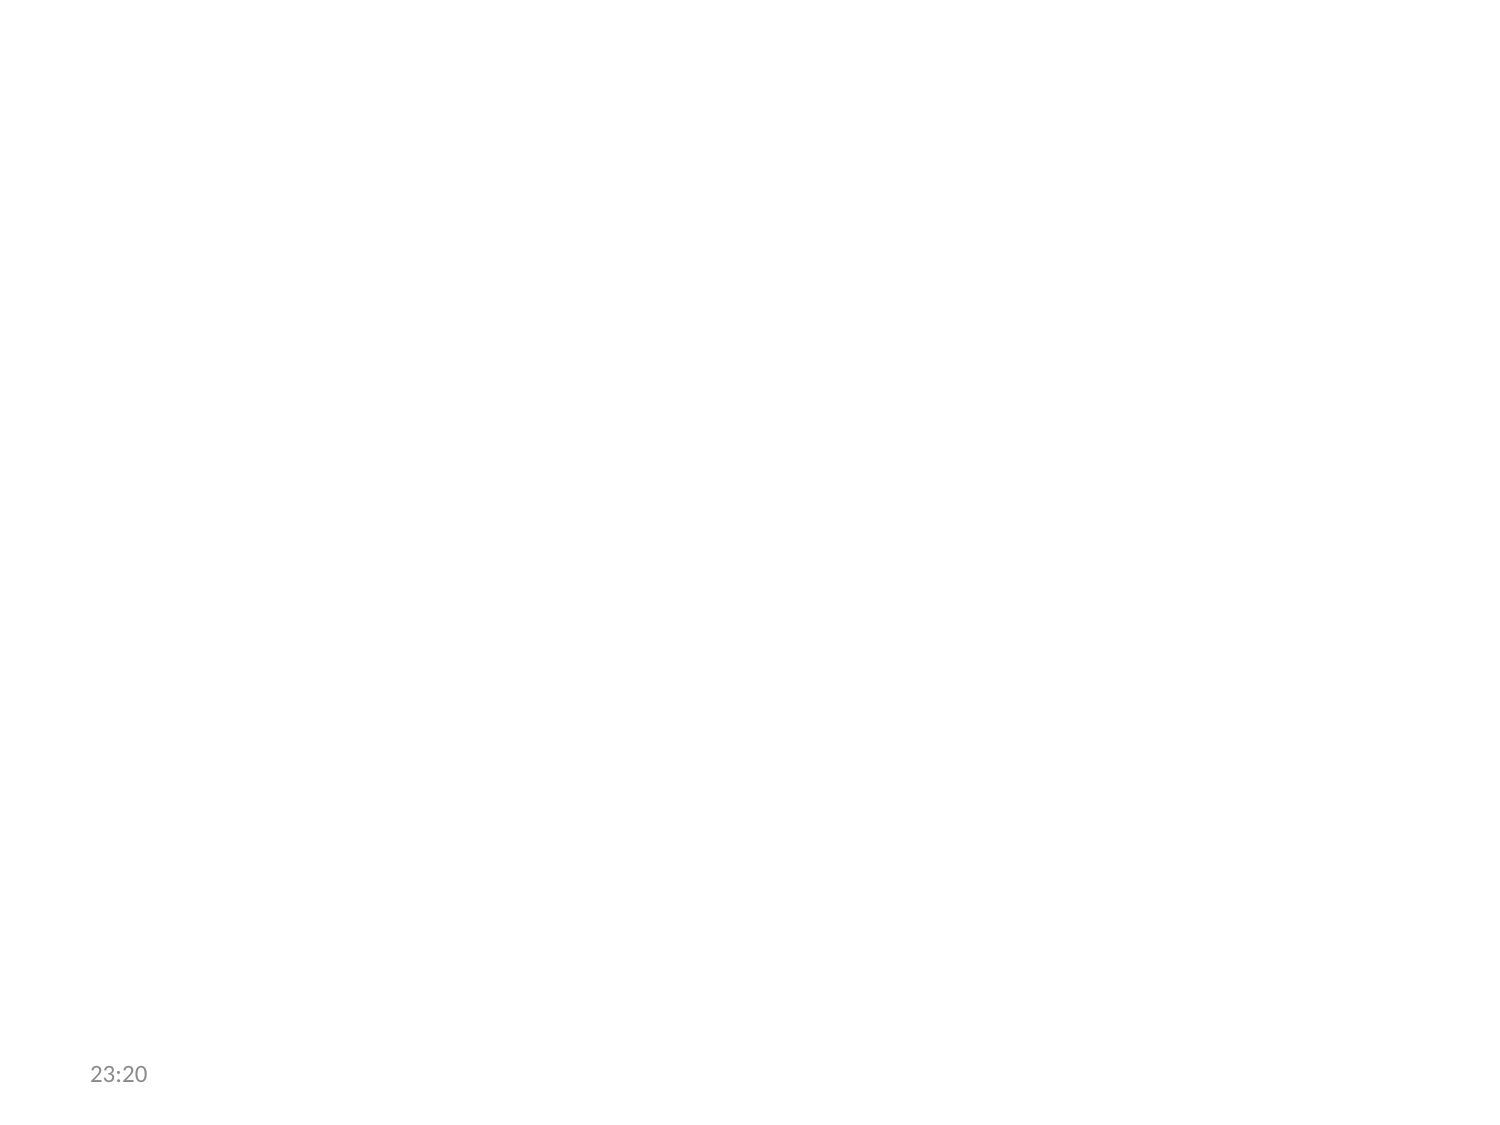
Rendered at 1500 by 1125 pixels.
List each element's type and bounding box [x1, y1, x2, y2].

slide_number [75, 1042, 425, 1103]
